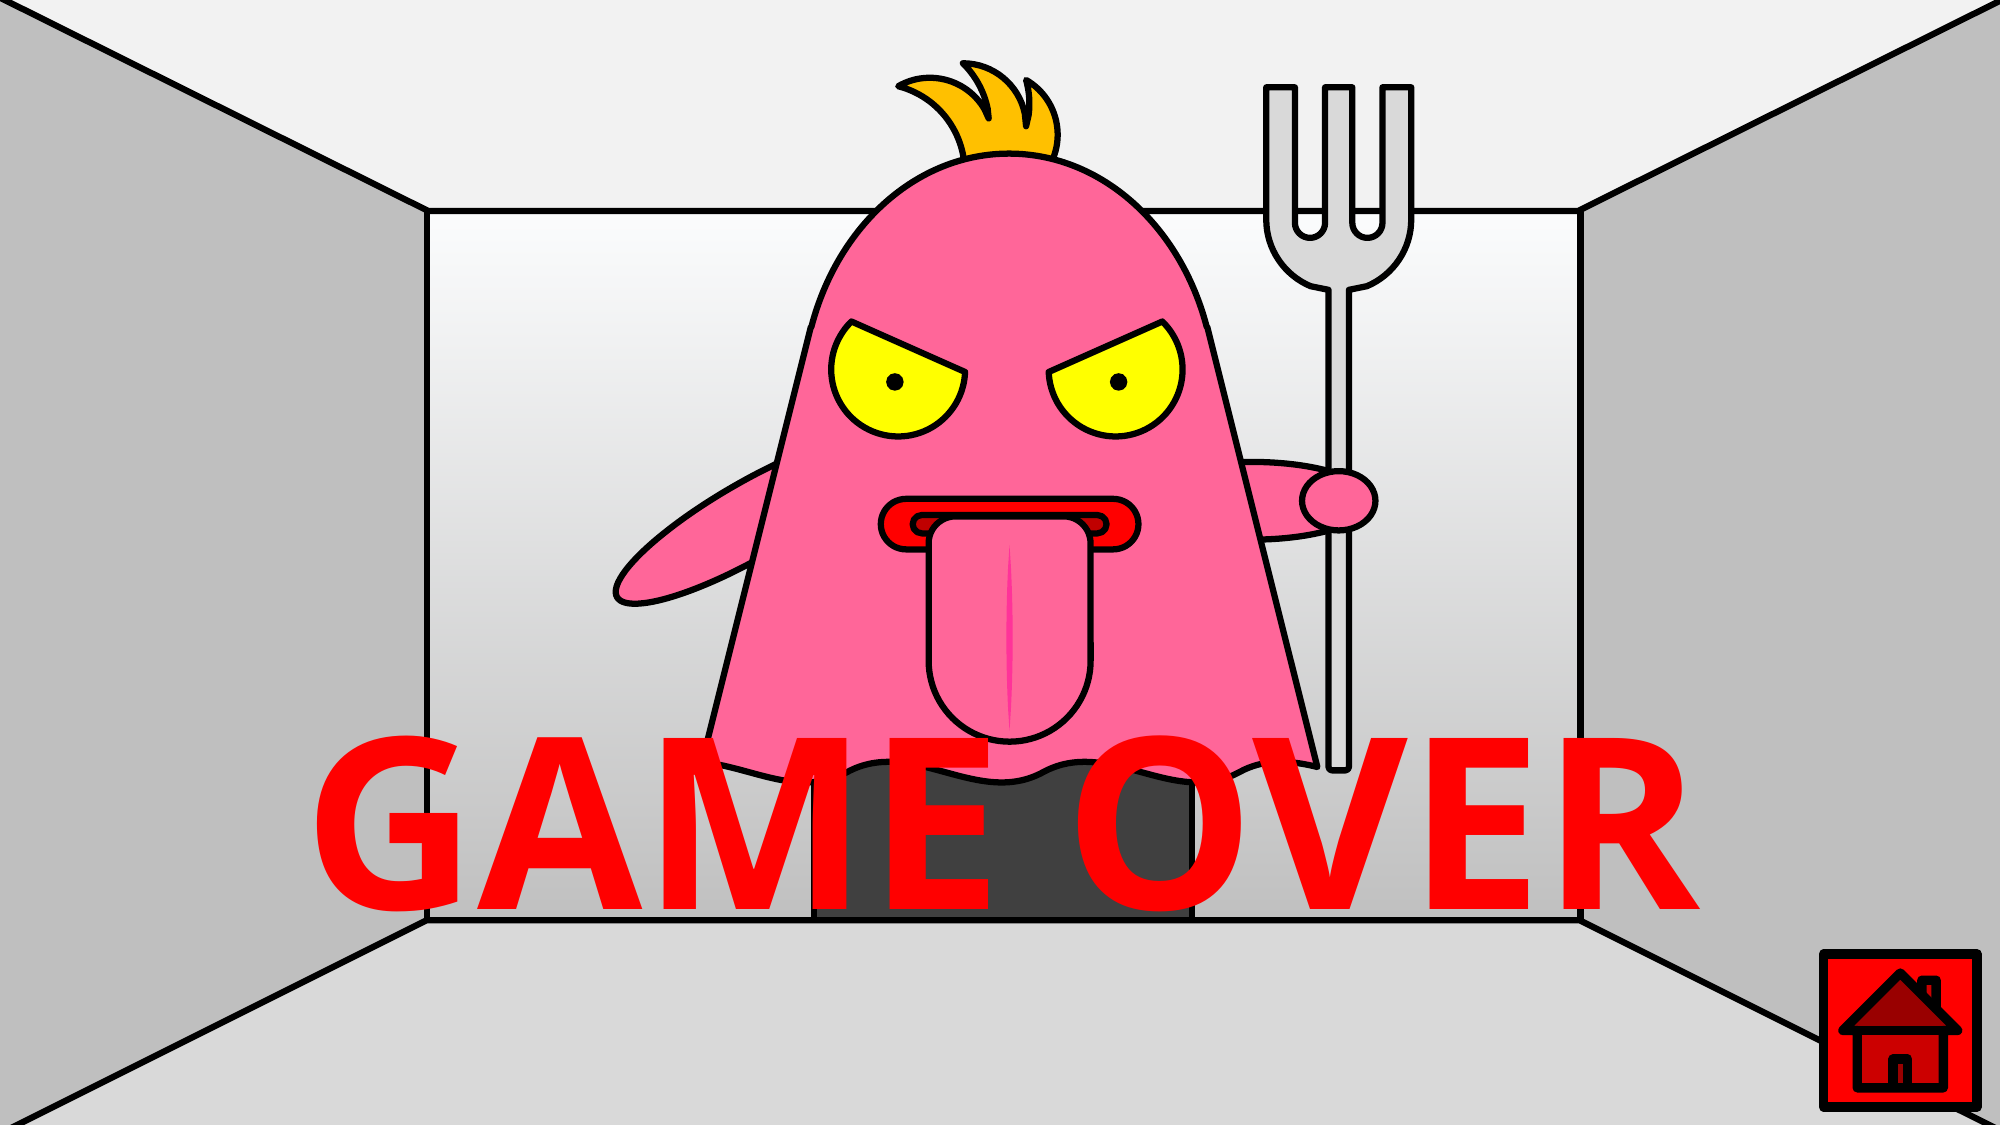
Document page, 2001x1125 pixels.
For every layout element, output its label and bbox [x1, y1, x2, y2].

text_box [0, 0, 2000, 1125]
text_box [595, 62, 1412, 783]
